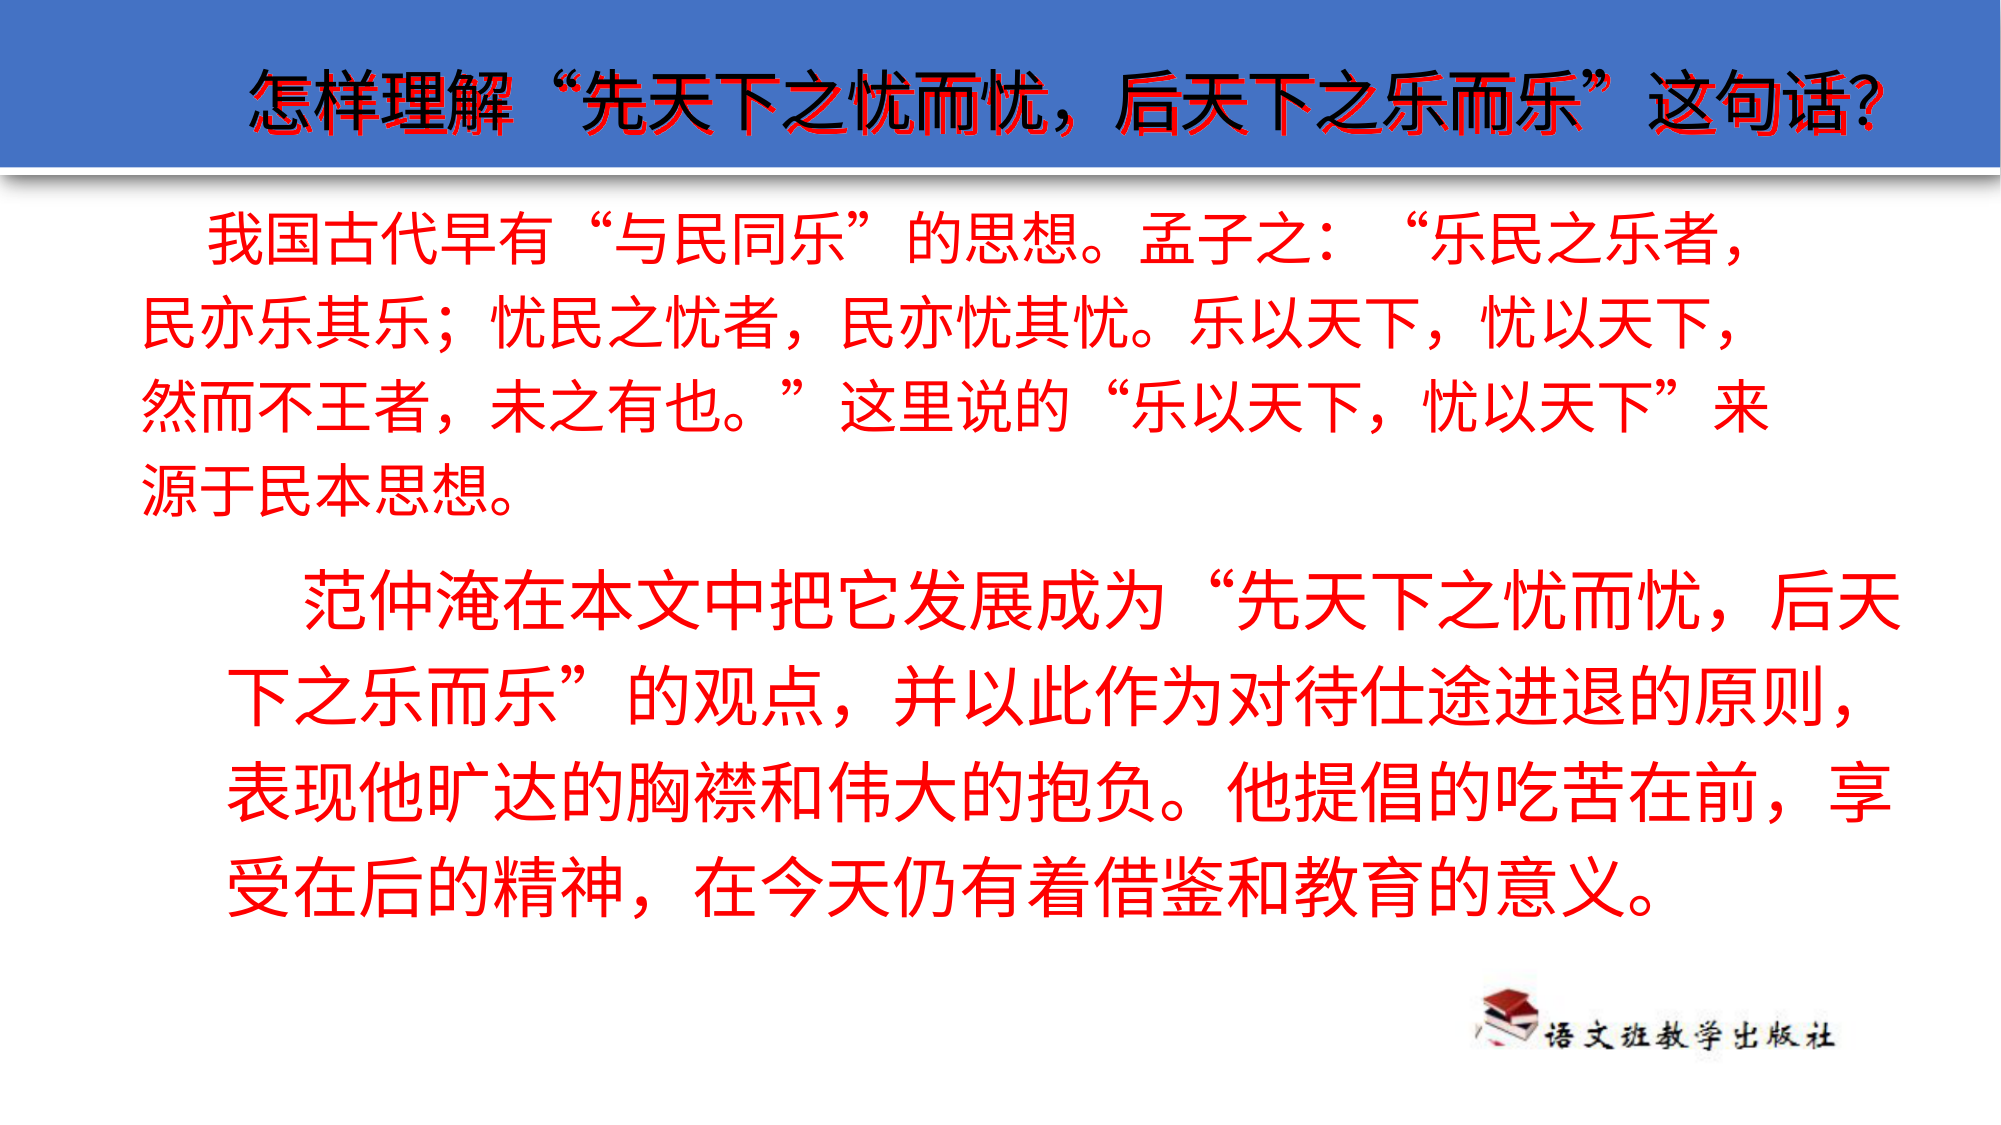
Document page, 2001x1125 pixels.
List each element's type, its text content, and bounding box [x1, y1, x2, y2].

text_box 范仲淹在本文中把它发展成为“先天下之忧而忧，后天下之乐而乐”的观点，并以此作为对待仕途进退的原则，表现他旷达的胸襟和伟大的抱负。他提倡的吃苦在前，享受在后的精神，在今天仍有着借鉴和教育的意义。 [210, 535, 1959, 934]
text_box 我国古代早有“与民同乐”的思想。孟子之：“乐民之乐者，民亦乐其乐；忧民之忧者，民亦忧其忧。乐以天下，忧以天下，然而不王者，未之有也。”这里说的“乐以天下，忧以天下”来源于民本思想。 [125, 181, 1836, 532]
picture [0, 0, 2001, 1125]
text_box 怎样理解“先天下之忧而忧，后天下之乐而乐”这句话？ [187, 51, 1959, 147]
